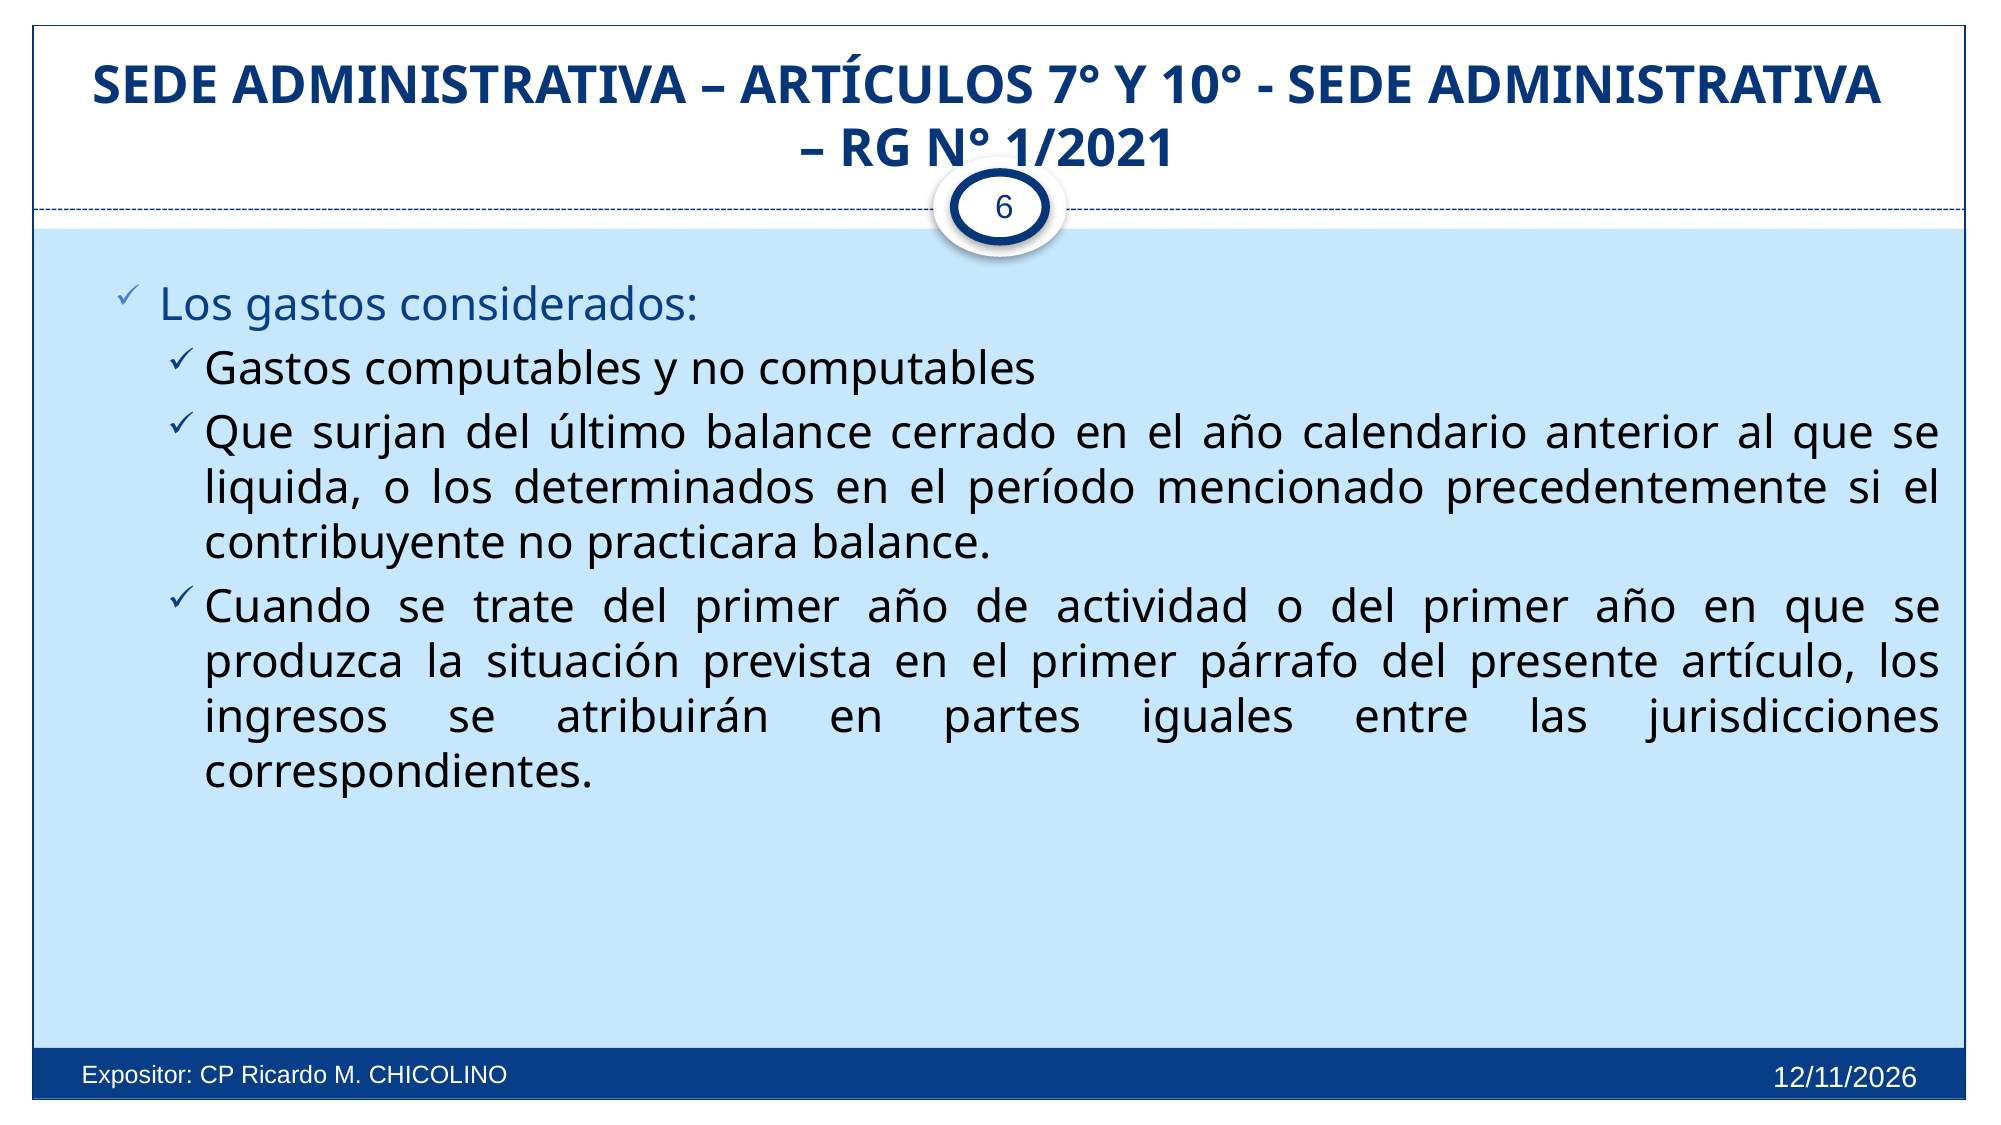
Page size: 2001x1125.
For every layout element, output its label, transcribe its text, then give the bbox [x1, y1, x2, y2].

slide_number 6 [954, 168, 1055, 241]
title SEDE ADMINISTRATIVA – ARTÍCULOS 7° Y 10° - SEDE ADMINISTRATIVA – RG N° 1/2021 [66, 42, 1910, 185]
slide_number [1266, 1050, 1933, 1111]
footer Expositor: CP Ricardo M. CHICOLINO [66, 1051, 850, 1112]
list Los gastos considerados: Gastos computables y no computables Que surjan del último balance cerrado en el año calendario anterior al que se liquida, o los determinados en el período mencionado precedentemente si el contribuyente no practicara balance. Cuando se trate del primer año de actividad o del primer año en que se produzca la situación prevista en el primer párrafo del presente artículo, los ingresos se atribuirán en partes iguales entre las jurisdicciones correspondientes. [55, 267, 1957, 1005]
